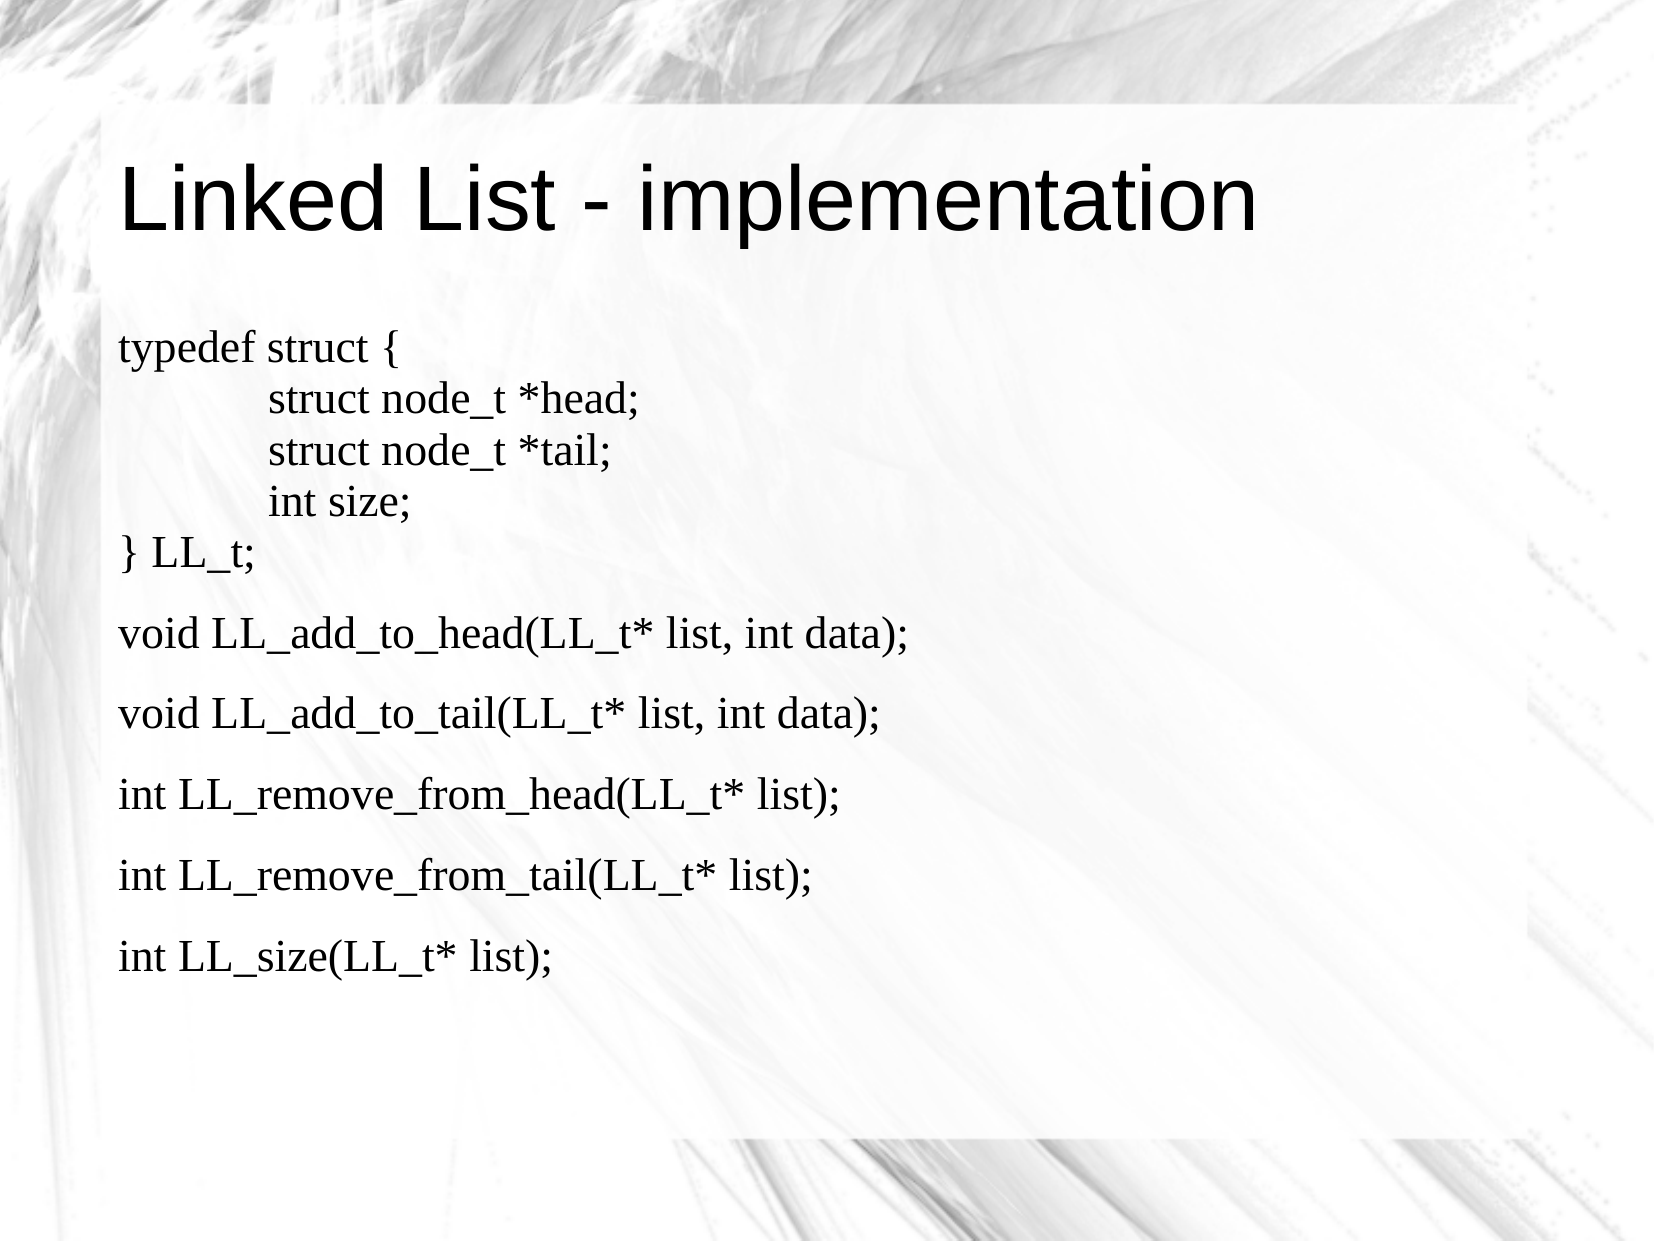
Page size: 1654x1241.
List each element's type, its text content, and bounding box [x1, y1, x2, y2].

title Linked List - implementation [118, 112, 1506, 281]
list typedef struct { struct node_t *head; struct node_t *tail; int size; } LL_t; void LL_add_to_head(LL_t* list, int data); void LL_add_to_tail(LL_t* list, int data); int LL_remove_from_head(LL_t* list); int LL_remove_from_tail(LL_t* list); int LL_size(LL_t* list); [118, 319, 1571, 1109]
picture [0, 0, 1654, 1241]
